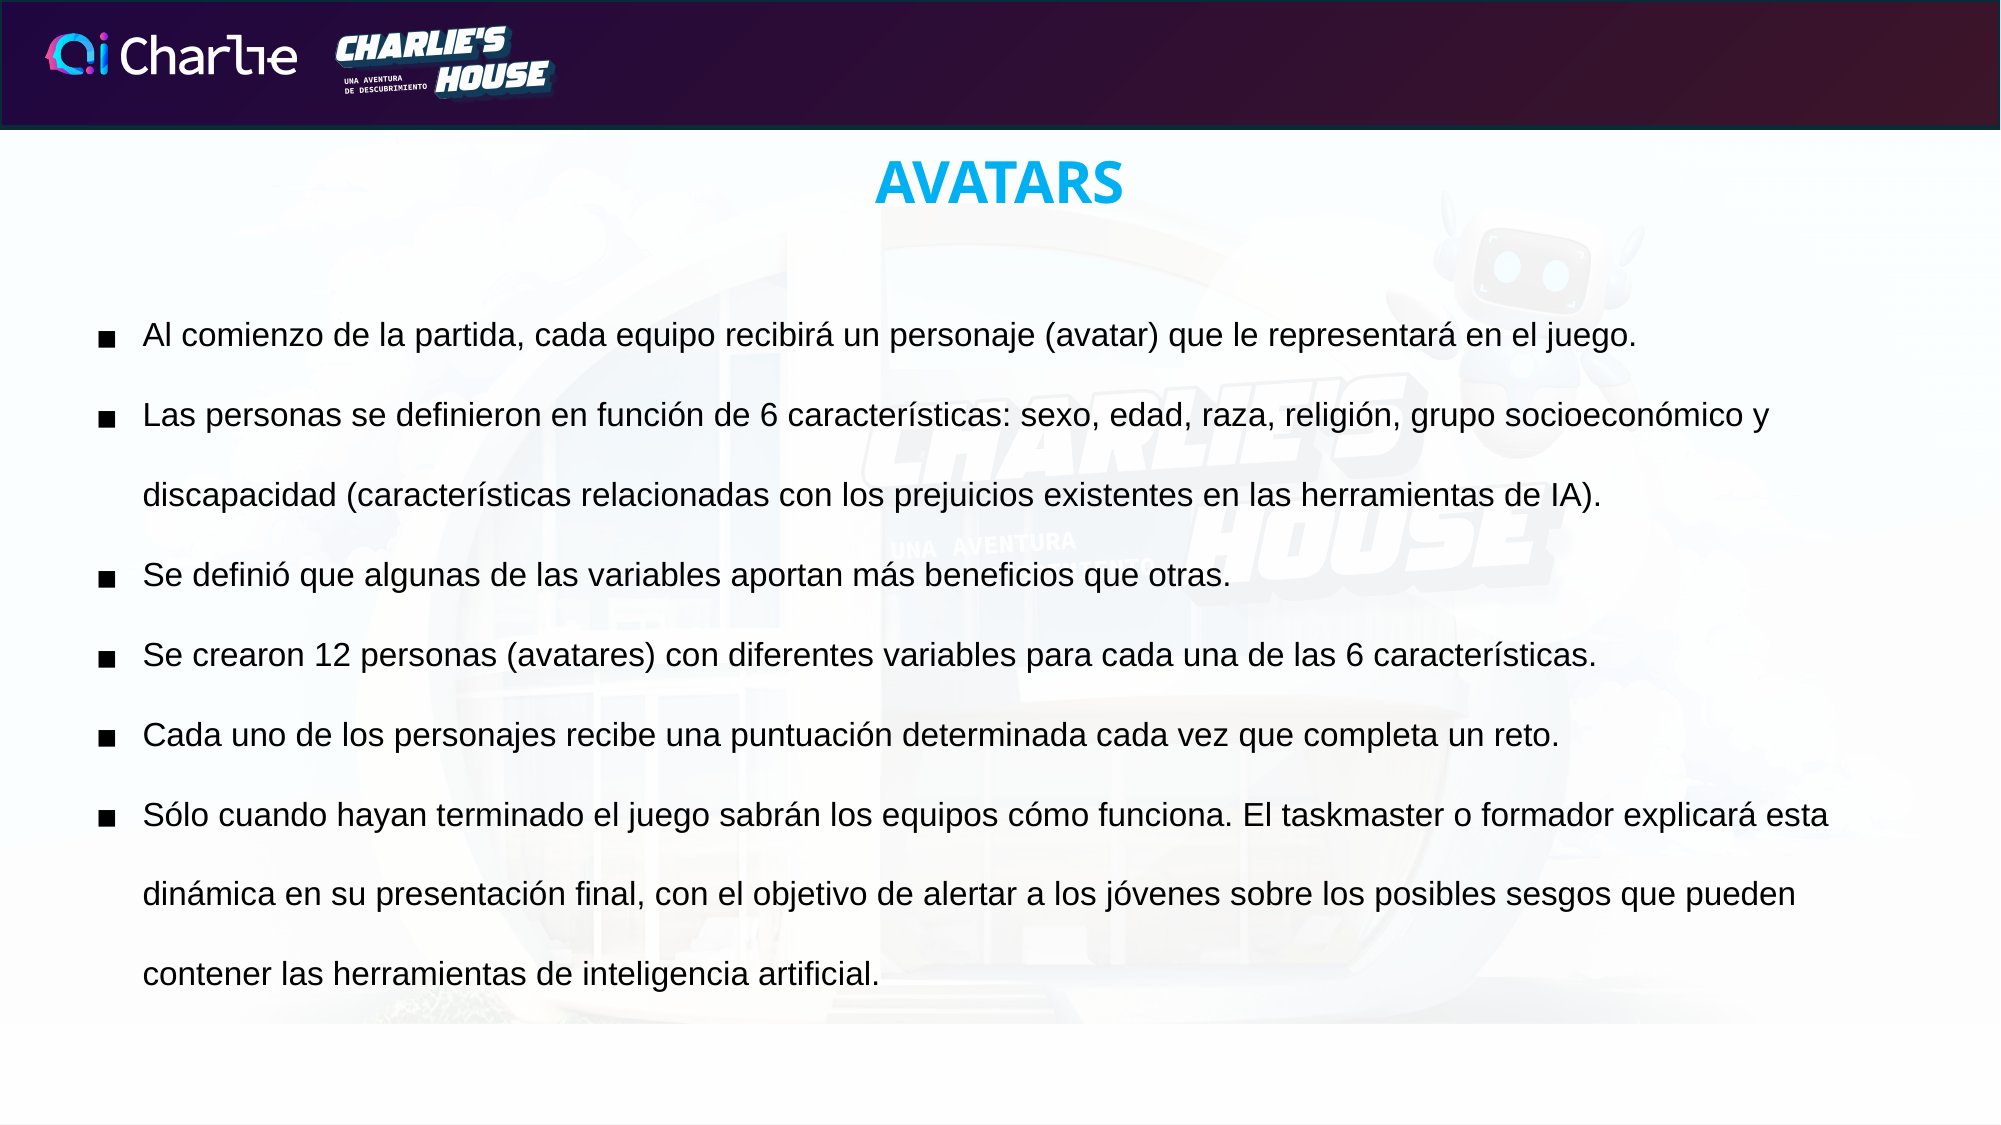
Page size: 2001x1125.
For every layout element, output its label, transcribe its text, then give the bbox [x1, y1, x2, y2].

text_box Al comienzo de la partida, cada equipo recibirá un personaje (avatar) que le representará en el juego. Las personas se definieron en función de 6 características: sexo, edad, raza, religión, grupo socioeconómico y discapacidad (características relacionadas con los prejuicios existentes en las herramientas de IA). Se definió que algunas de las variables aportan más beneficios que otras. Se crearon 12 personas (avatares) con diferentes variables para cada una de las 6 características. Cada uno de los personajes recibe una puntuación determinada cada vez que completa un reto. Sólo cuando hayan terminado el juego sabrán los equipos cómo funciona. El taskmaster o formador explicará esta dinámica en su presentación final, con el objetivo de alertar a los jóvenes sobre los posibles sesgos que pueden contener las herramientas de inteligencia artificial. [80, 266, 1871, 1000]
picture [335, 25, 560, 105]
text_box AVATARS [0, 137, 2000, 223]
picture [45, 32, 297, 75]
